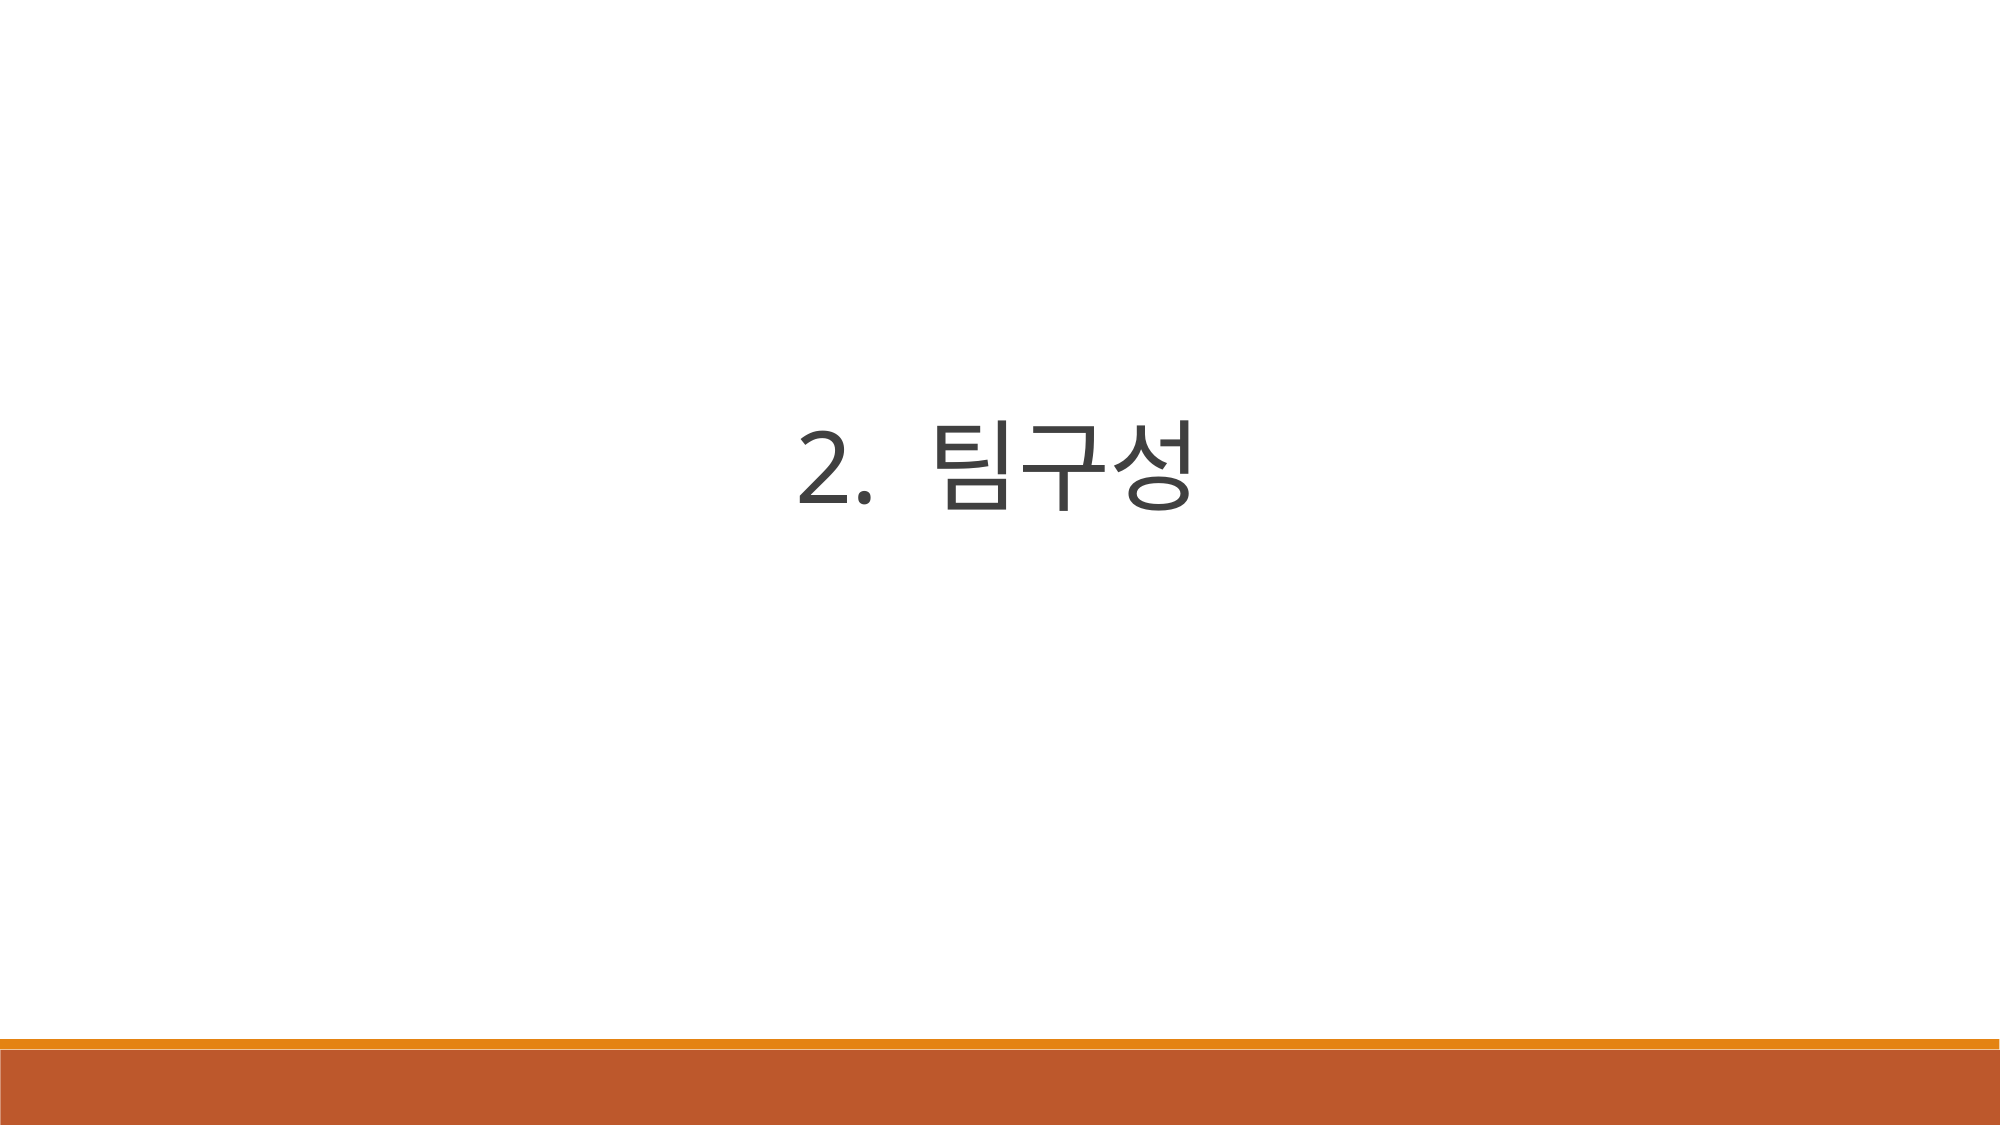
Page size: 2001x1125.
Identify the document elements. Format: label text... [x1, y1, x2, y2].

text_box 2. 팀구성 [780, 378, 1467, 532]
